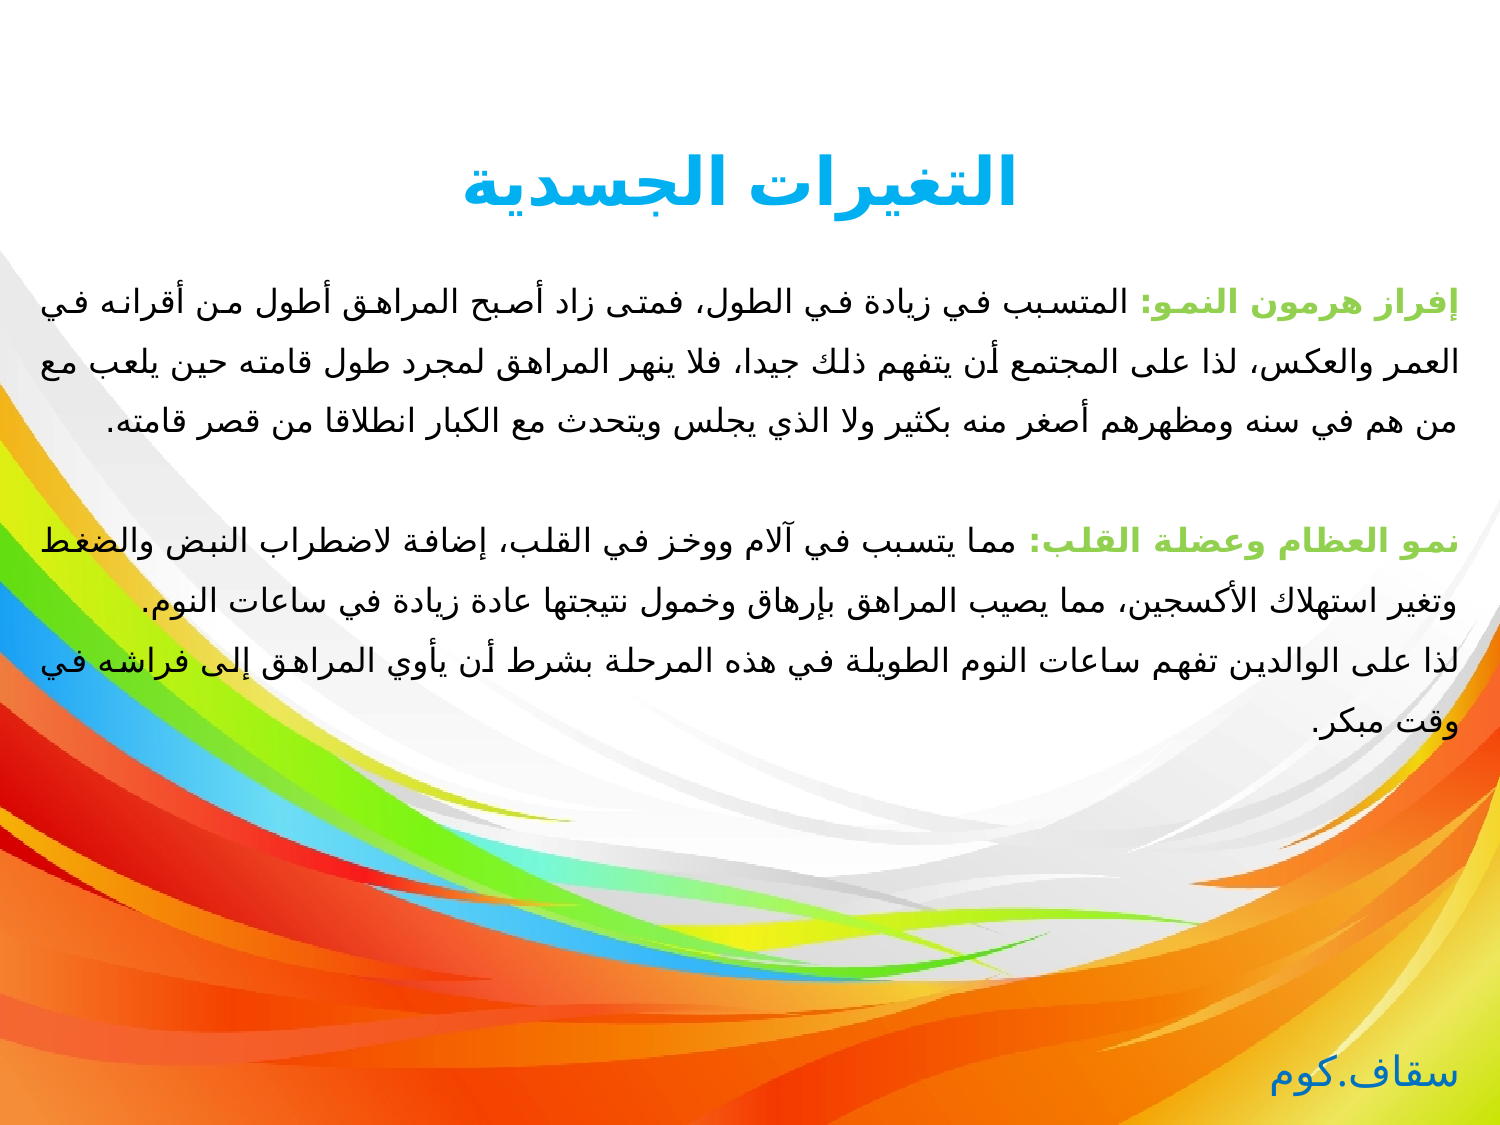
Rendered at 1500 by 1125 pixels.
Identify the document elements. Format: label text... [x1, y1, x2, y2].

picture [0, 0, 1500, 1125]
text_box التغيرات الجسدية إفراز هرمون النمو: المتسبب في زيادة في الطول، فمتى زاد أصبح المراهق أطول من أقرانه في العمر والعكس، لذا على المجتمع أن يتفهم ذلك جيدا، فلا ينهر المراهق لمجرد طول قامته حين يلعب مع من هم في سنه ومظهرهم أصغر منه بكثير ولا الذي يجلس ويتحدث مع الكبار انطلاقا من قصر قامته. نمو العظام وعضلة القلب: مما يتسبب في آلام ووخز في القلب، إضافة لاضطراب النبض والضغط وتغير استهلاك الأكسجين، مما يصيب المراهق بإرهاق وخمول نتيجتها عادة زيادة في ساعات النوم. لذا على الوالدين تفهم ساعات النوم الطويلة في هذه المرحلة بشرط أن يأوي المراهق إلى فراشه في وقت مبكر. [24, 91, 1475, 747]
